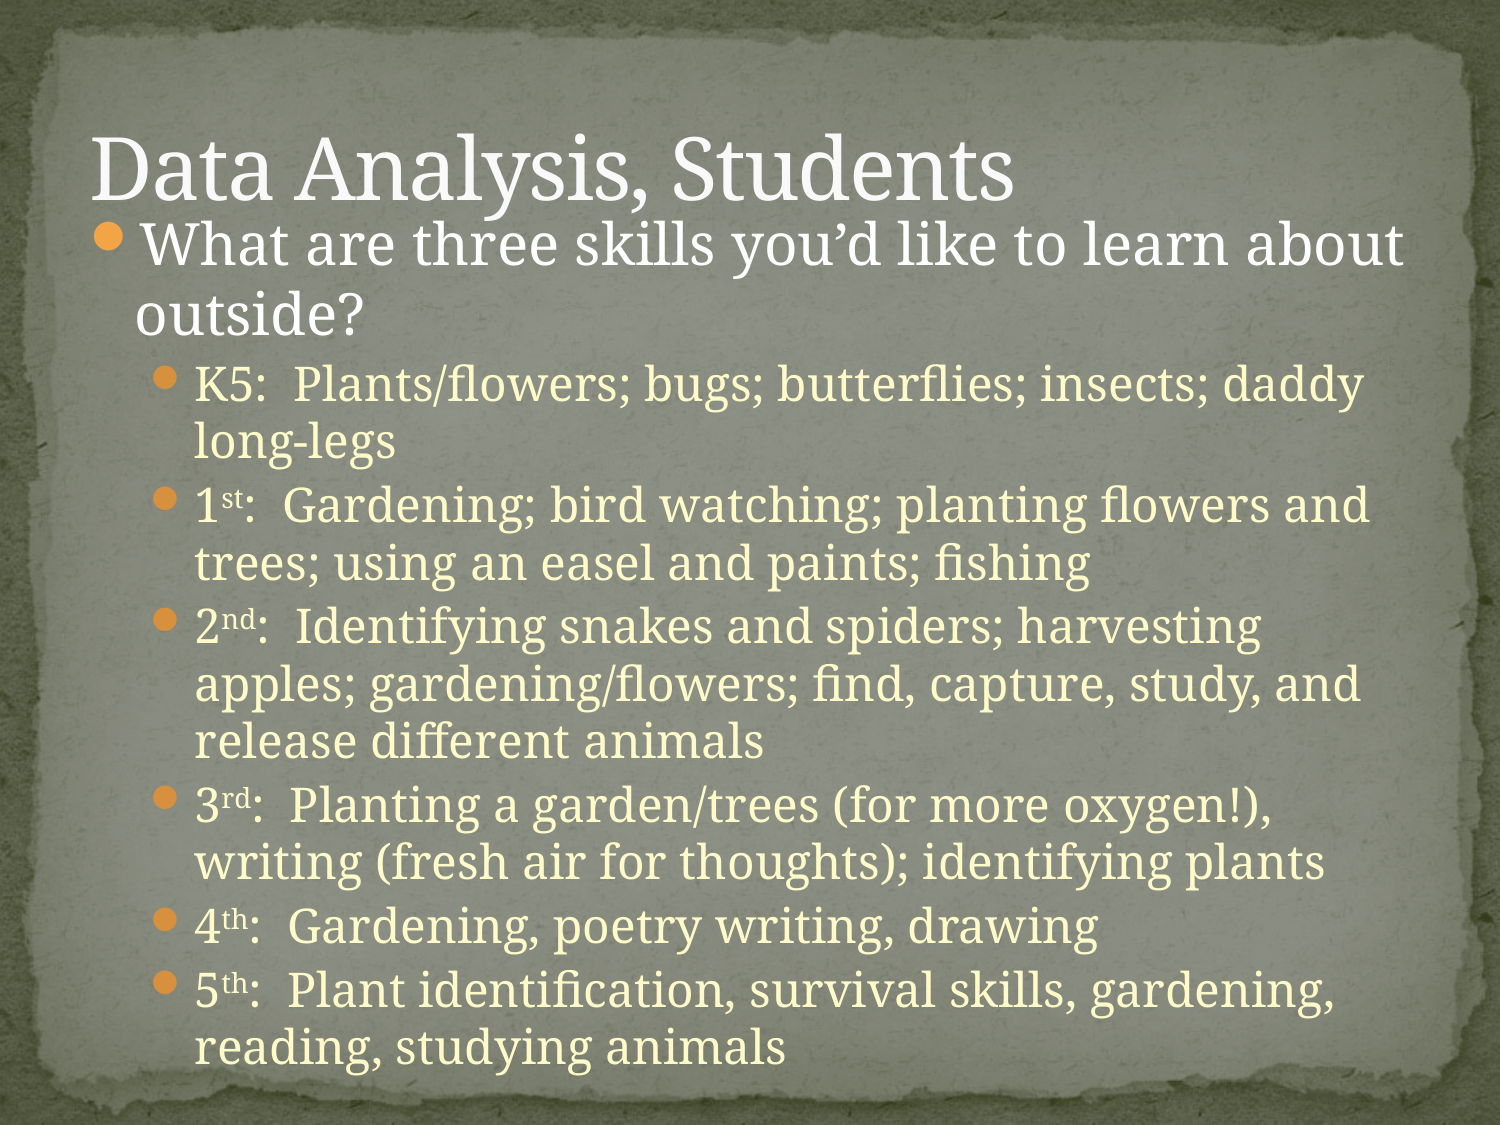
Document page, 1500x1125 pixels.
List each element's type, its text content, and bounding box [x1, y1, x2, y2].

list What are three skills you’d like to learn about outside? K5: Plants/flowers; bugs; butterflies; insects; daddy long-legs 1st: Gardening; bird watching; planting flowers and trees; using an easel and paints; fishing 2nd: Identifying snakes and spiders; harvesting apples; gardening/flowers; find, capture, study, and release different animals 3rd: Planting a garden/trees (for more oxygen!), writing (fresh air for thoughts); identifying plants 4th: Gardening, poetry writing, drawing 5th: Plant identification, survival skills, gardening, reading, studying animals [75, 225, 1425, 1125]
title Data Analysis, Students [74, 24, 1425, 225]
